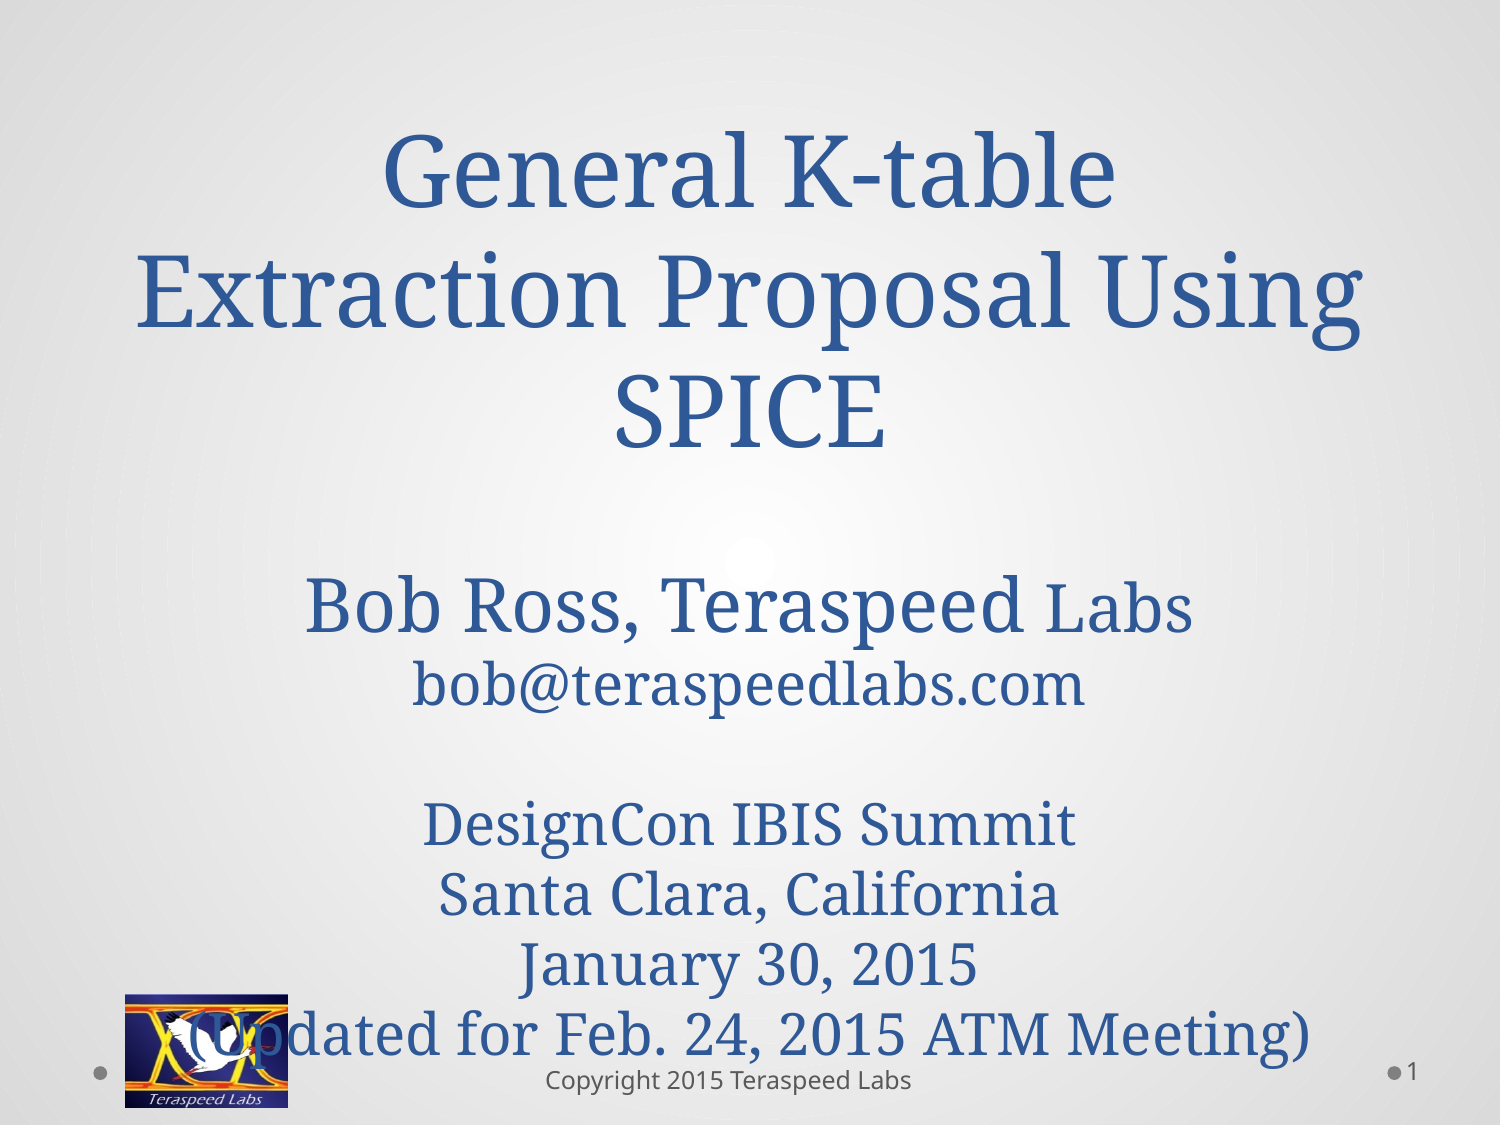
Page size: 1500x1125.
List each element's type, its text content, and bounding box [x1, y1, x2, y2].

picture [125, 994, 288, 1108]
footer Copyright 2015 Teraspeed Labs [537, 1050, 1005, 1110]
subtitle [225, 812, 1275, 1013]
slide_number 1 [1401, 1042, 1494, 1103]
title General K-table Extraction Proposal Using SPICE Bob Ross, Teraspeed Labs bob@teraspeedlabs.com DesignCon IBIS Summit Santa Clara, California January 30, 2015 (Updated for Feb. 24, 2015 ATM Meeting) [112, 99, 1388, 800]
